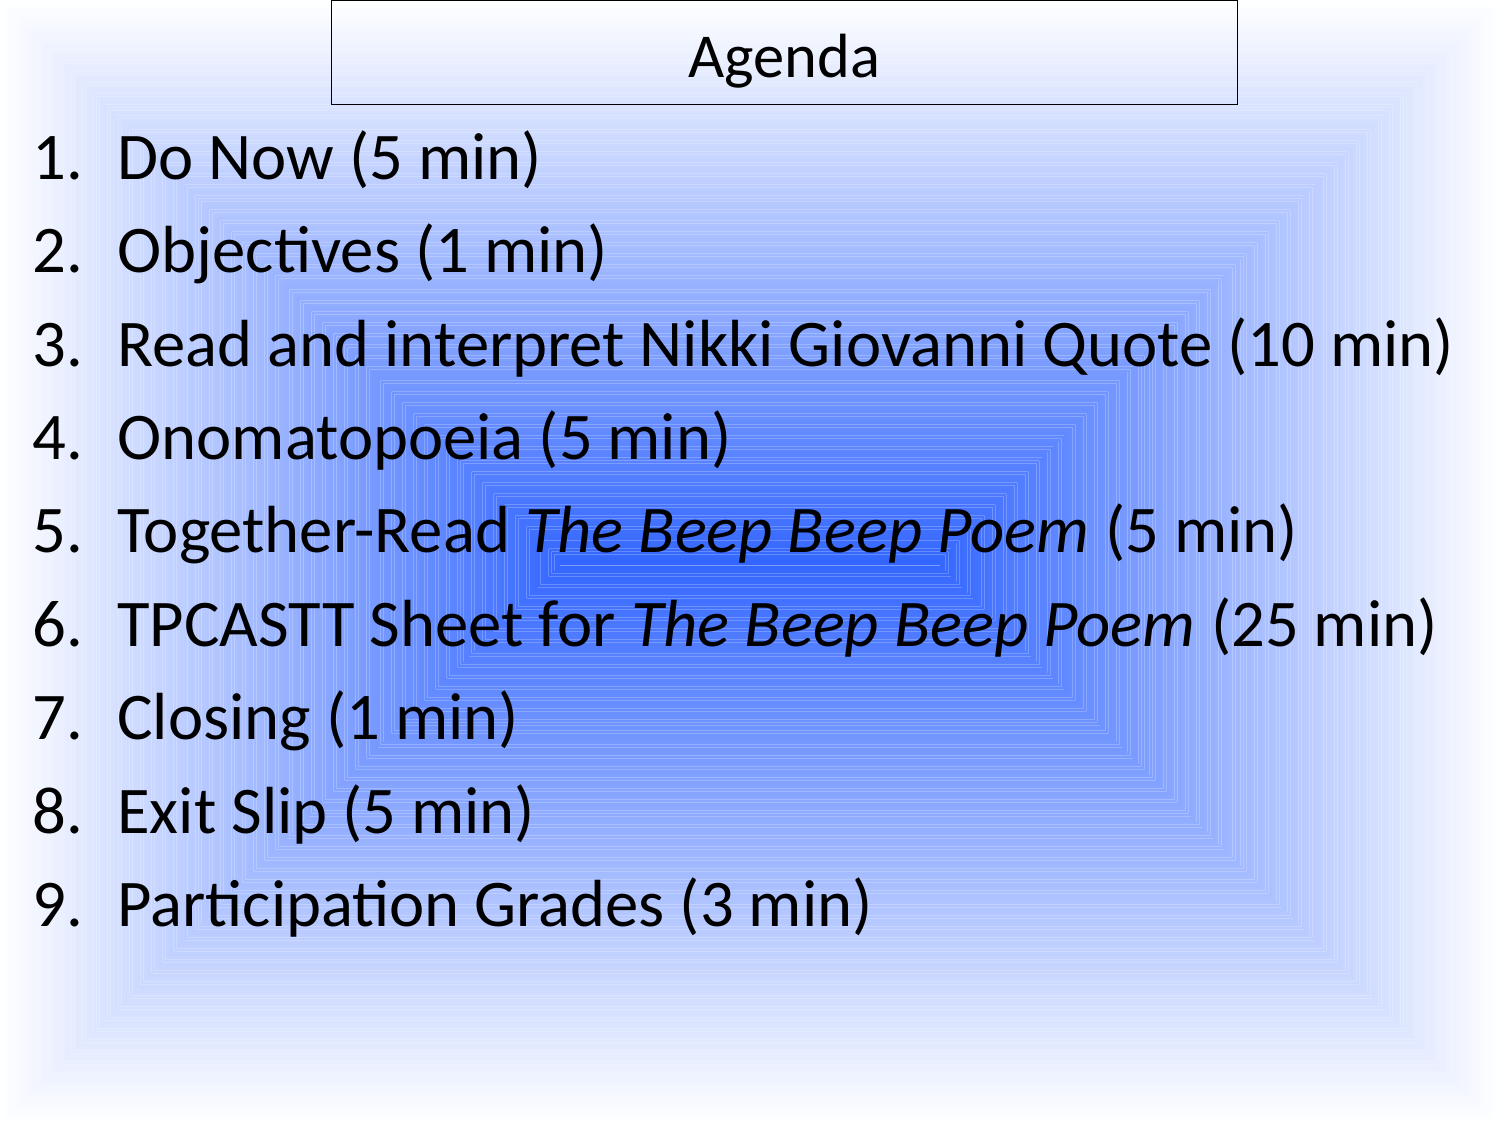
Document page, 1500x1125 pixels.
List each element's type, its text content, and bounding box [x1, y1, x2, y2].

text_box Agenda [331, 0, 1238, 105]
list Do Now (5 min) Objectives (1 min) Read and interpret Nikki Giovanni Quote (10 min) Onomatopoeia (5 min) Together-Read The Beep Beep Poem (5 min) TPCASTT Sheet for The Beep Beep Poem (25 min) Closing (1 min) Exit Slip (5 min) Participation Grades (3 min) [0, 104, 1500, 1125]
